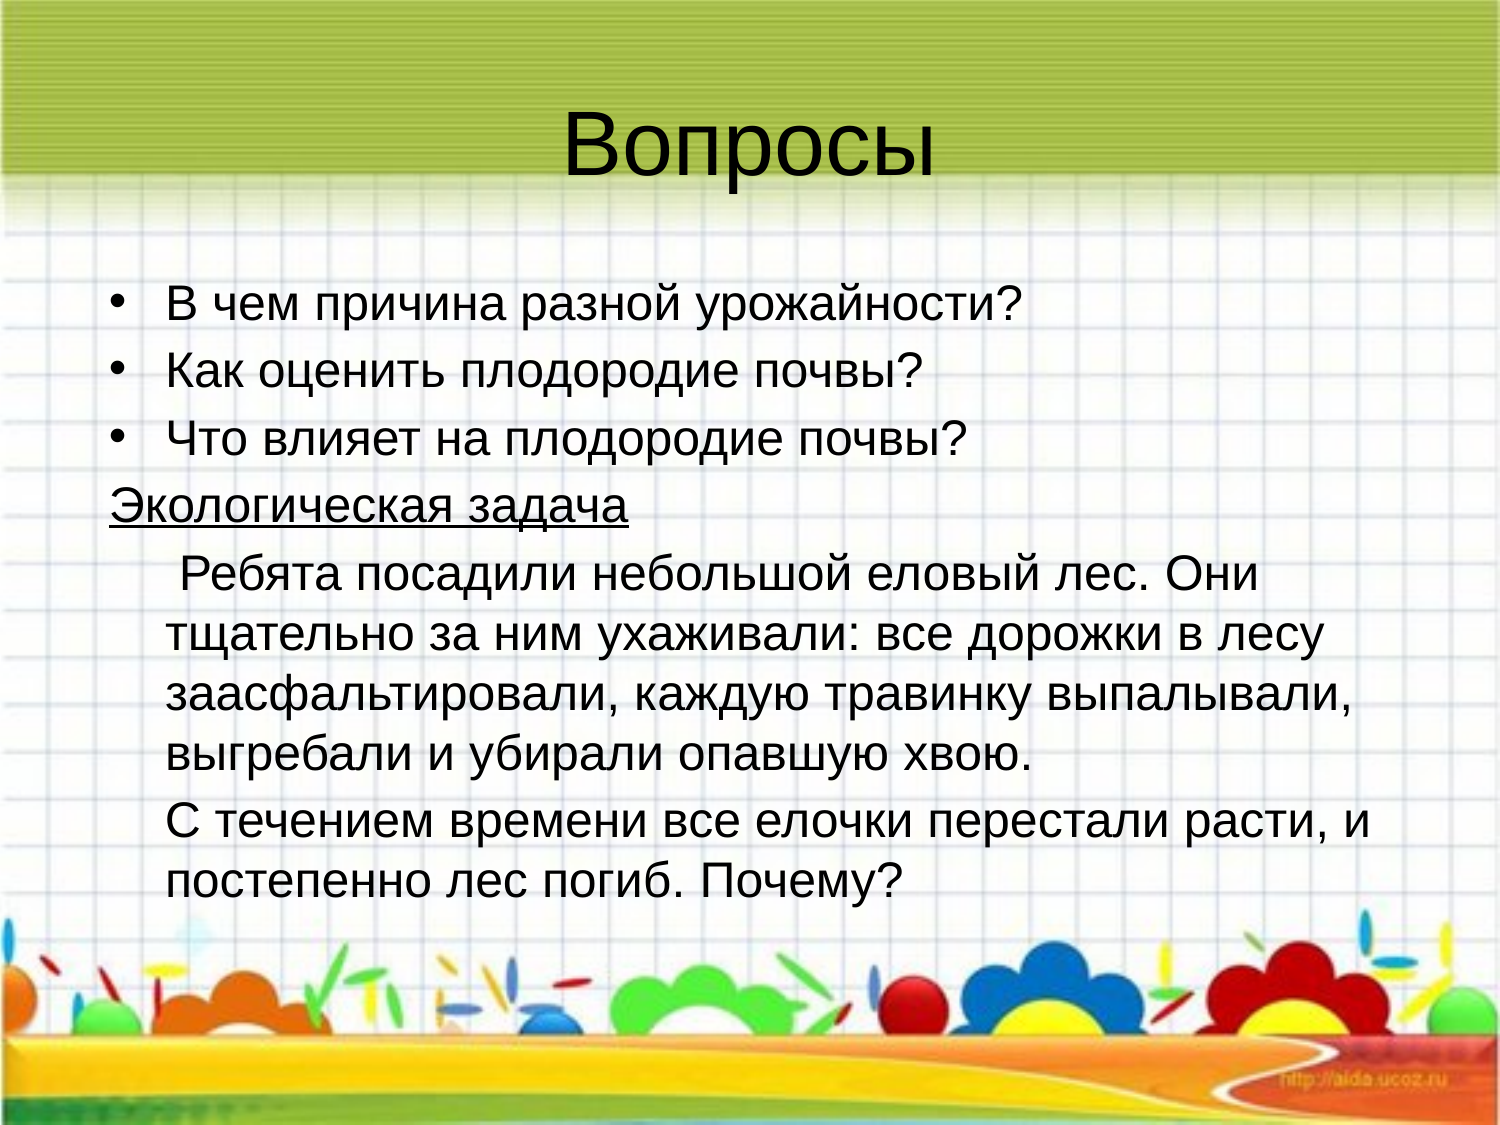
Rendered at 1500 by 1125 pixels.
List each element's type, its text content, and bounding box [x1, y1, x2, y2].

picture [0, 0, 1500, 1125]
title Вопросы [75, 45, 1425, 233]
list В чем причина разной урожайности? Как оценить плодородие почвы? Что влияет на плодородие почвы? Экологическая задача Ребята посадили небольшой еловый лес. Они тщательно за ним ухаживали: все дорожки в лесу заасфальтировали, каждую травинку выпалывали, выгребали и убирали опавшую хвою. С течением времени все елочки перестали расти, и постепенно лес погиб. Почему? [75, 262, 1425, 1005]
